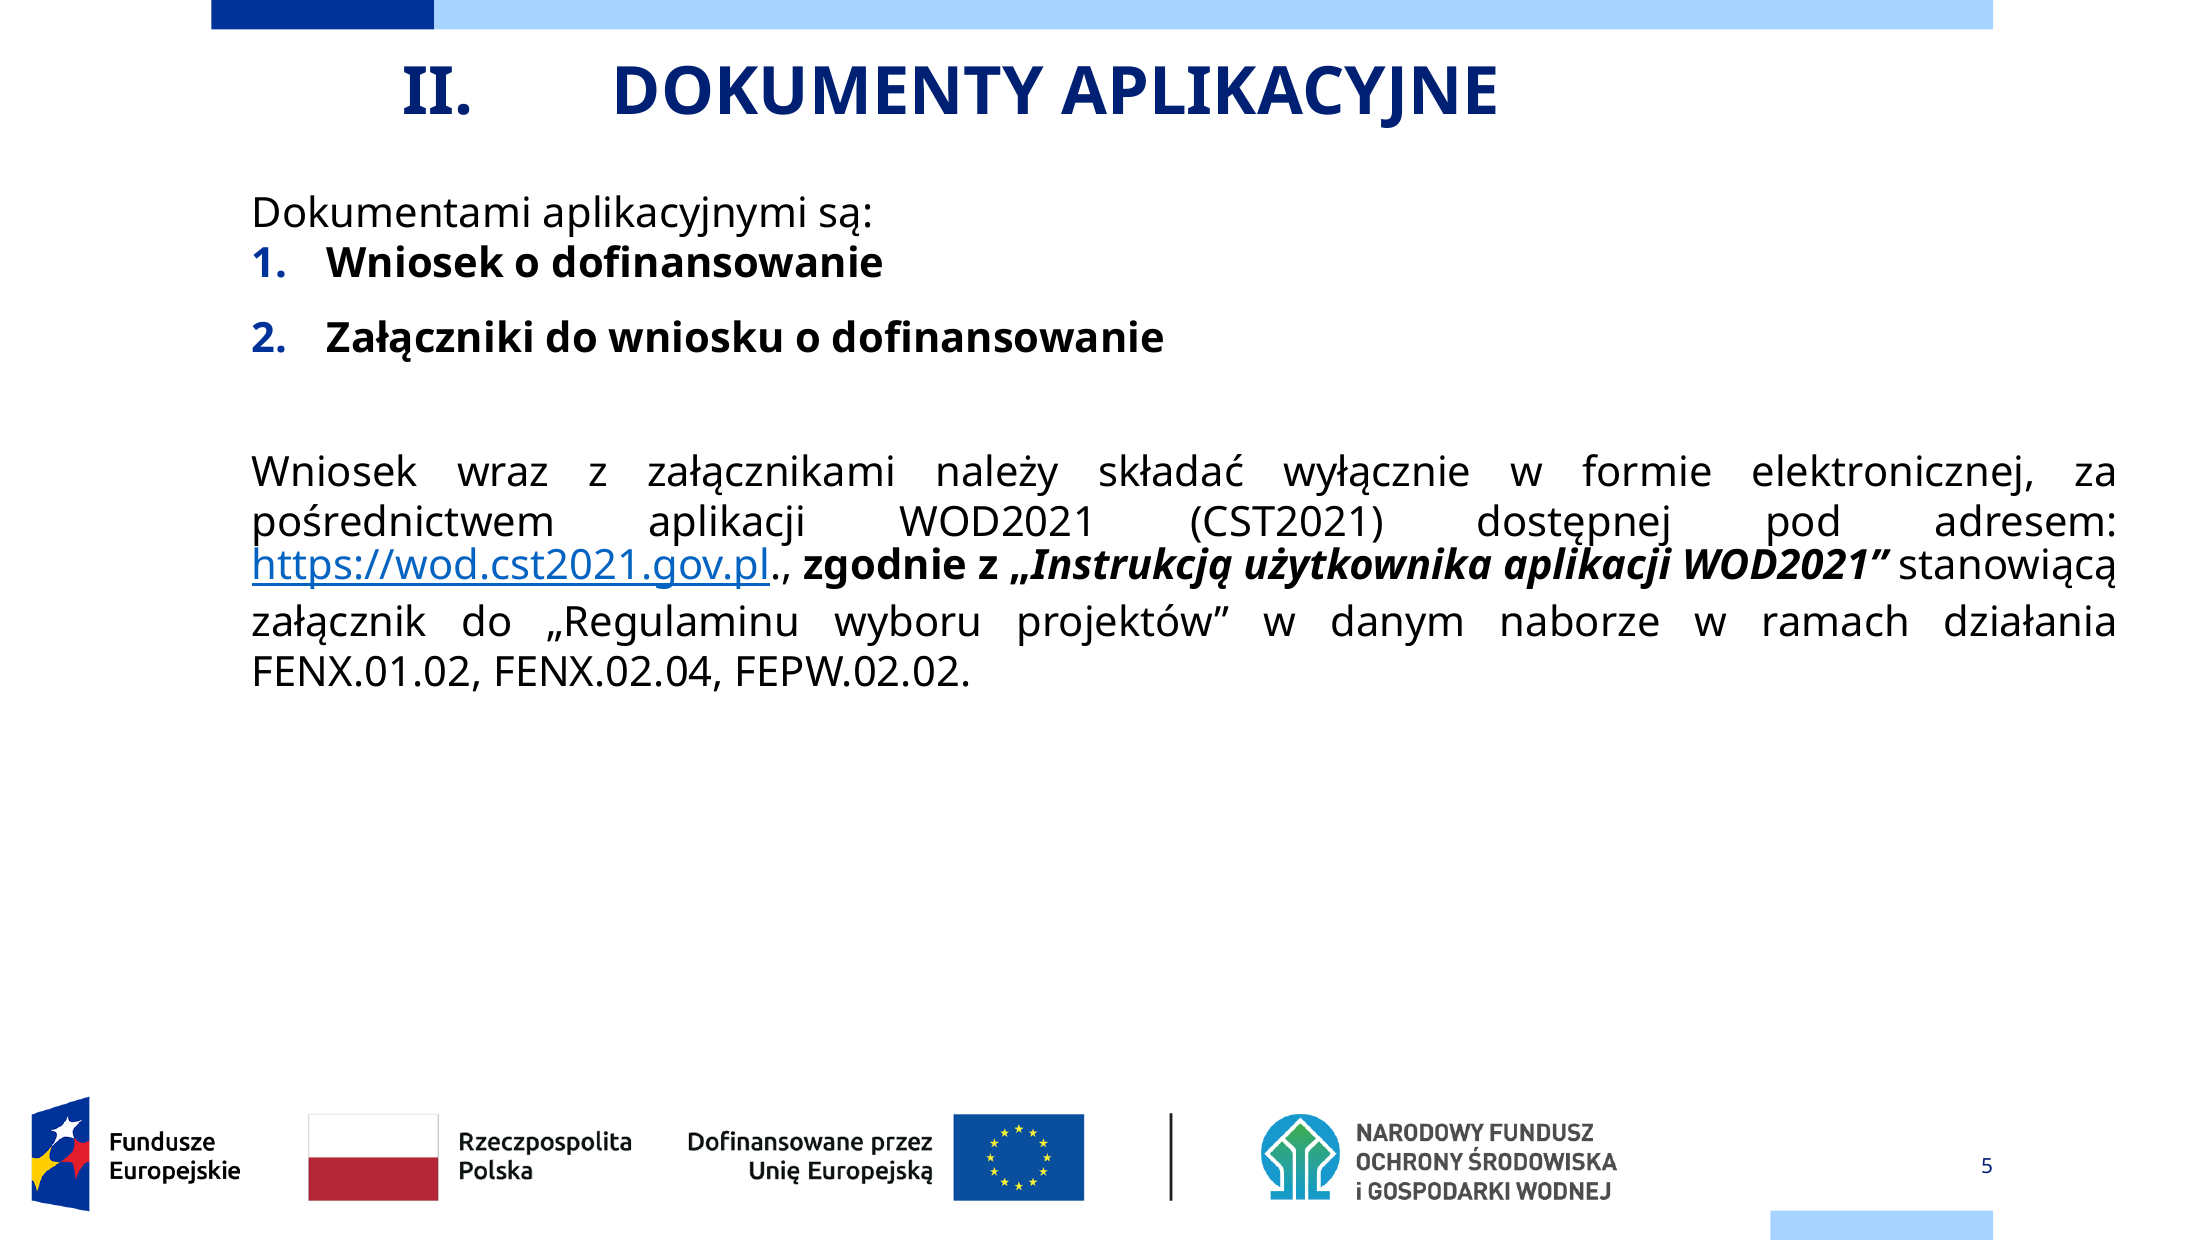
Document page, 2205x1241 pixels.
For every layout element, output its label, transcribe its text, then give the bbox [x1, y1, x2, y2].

slide_number 5 [1770, 1151, 1993, 1182]
title II. DOKUMENTY APLIKACYJNE [388, 53, 1806, 122]
list Dokumentami aplikacyjnymi są: Wniosek o dofinansowanie Załączniki do wniosku o dofinansowanie Wniosek wraz z załącznikami należy składać wyłącznie w formie elektronicznej, za pośrednictwem aplikacji WOD2021 (CST2021) dostępnej pod adresem: https://wod.cst2021.gov.pl., zgodnie z „Instrukcją użytkownika aplikacji WOD2021” stanowiącą załącznik do „Regulaminu wyboru projektów” w danym naborze w ramach działania FENX.01.02, FENX.02.04, FEPW.02.02. [251, 135, 2119, 951]
picture [0, 1065, 1652, 1241]
